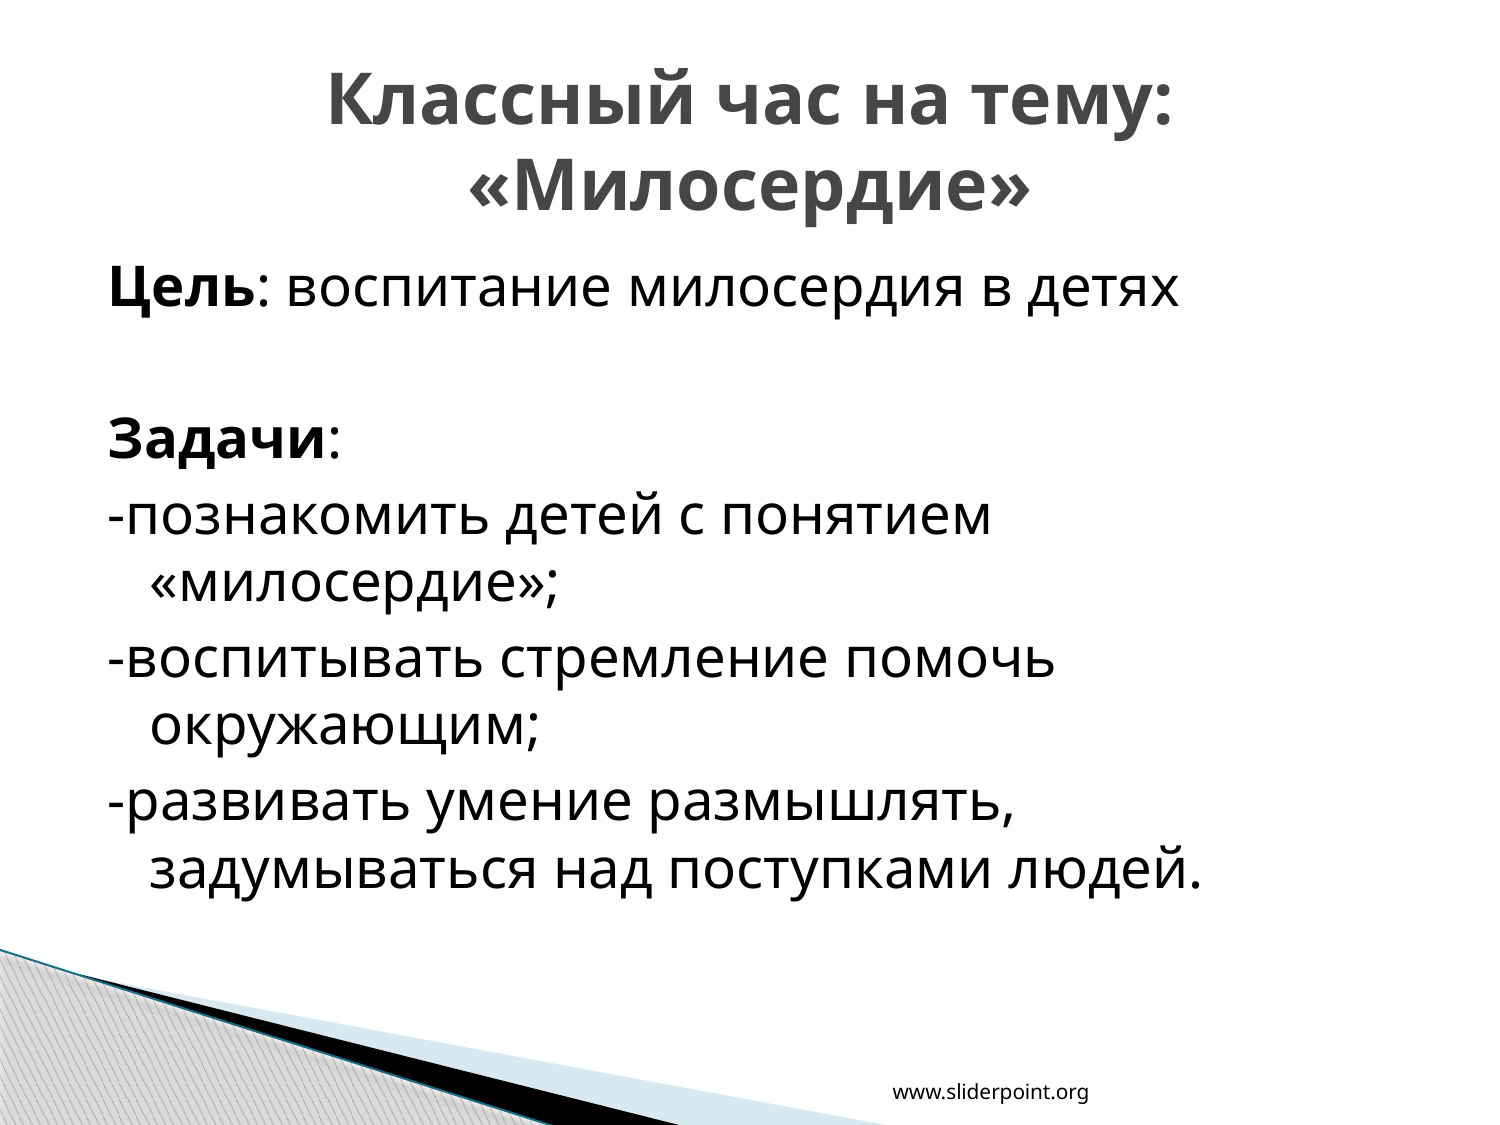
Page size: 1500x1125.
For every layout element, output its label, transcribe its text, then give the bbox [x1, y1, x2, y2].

list Цель: воспитание милосердия в детях Задачи: -познакомить детей с понятием «милосердие»; -воспитывать стремление помочь окружающим; -развивать умение размышлять, задумываться над поступками людей. [75, 242, 1425, 986]
title Классный час на тему: «Милосердие» [75, 45, 1425, 233]
footer www.sliderpoint.org [718, 1051, 1105, 1112]
